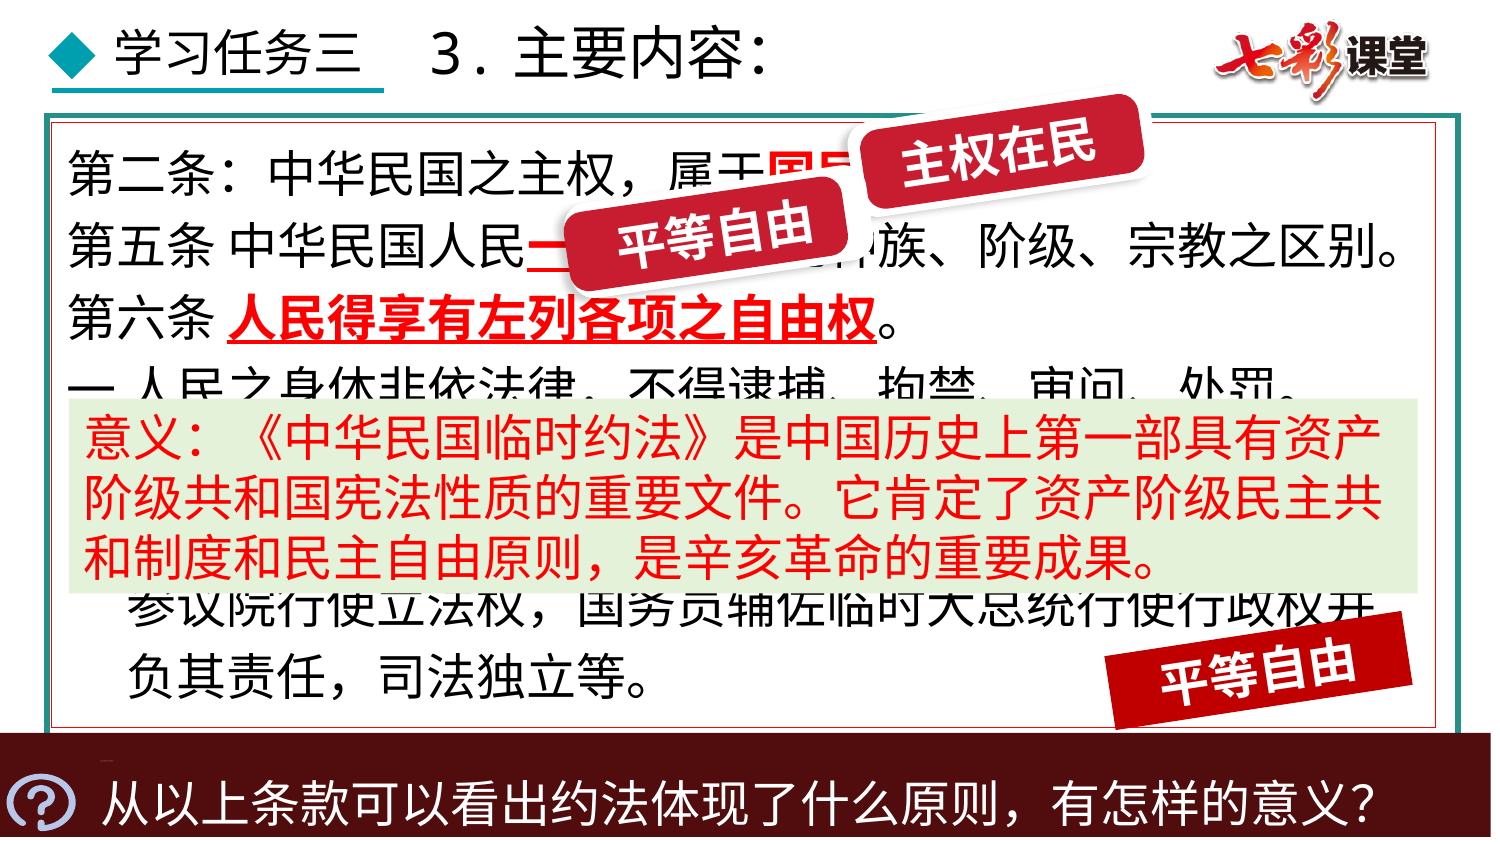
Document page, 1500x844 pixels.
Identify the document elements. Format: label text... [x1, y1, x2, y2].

text_box 3.主要内容： [413, 8, 846, 94]
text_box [847, 101, 1156, 199]
text_box 从以上条款可以看出约法体现了什么原则，有怎样的意义？ [100, 760, 1500, 833]
text_box 第二条：中华民国之主权，属于国民全体。 第五条 中华民国人民一律平等，无种族、阶级、宗教之区别。 第六条 人民得享有左列各项之自由权。 一 人民之身体非依法律，不得逮捕、拘禁、审问、处罚。 三 人民有保有财产及营业之自由。 四 人民有言论、著作、刊行及集会结社之自由…… ——《中华民国临时约法》节选 [51, 122, 1436, 728]
text_box 平等自由 [1104, 610, 1413, 731]
text_box 意义：《中华民国临时约法》是中国历史上第一部具有资产阶级共和国宪法性质的重要文件。它肯定了资产阶级民主共和制度和民主自由原则，是辛亥革命的重要成果。 [68, 398, 1418, 594]
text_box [944, 416, 1277, 589]
text_box 三权分立 [1150, 611, 1449, 731]
text_box [6, 773, 76, 832]
text_box [0, 732, 1492, 838]
text_box 《中华民国临时约法》第一章“总纲”，规定 “中华民国以参议院、临时大总统、国务员、法院行使其统治权。”参议院行使立法权，国务员辅佐临时大总统行使行政权并负其责任，司法独立等。 [112, 410, 1425, 713]
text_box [564, 183, 872, 281]
text_box 主权在民 [1116, 595, 1425, 672]
picture [1210, 15, 1434, 106]
